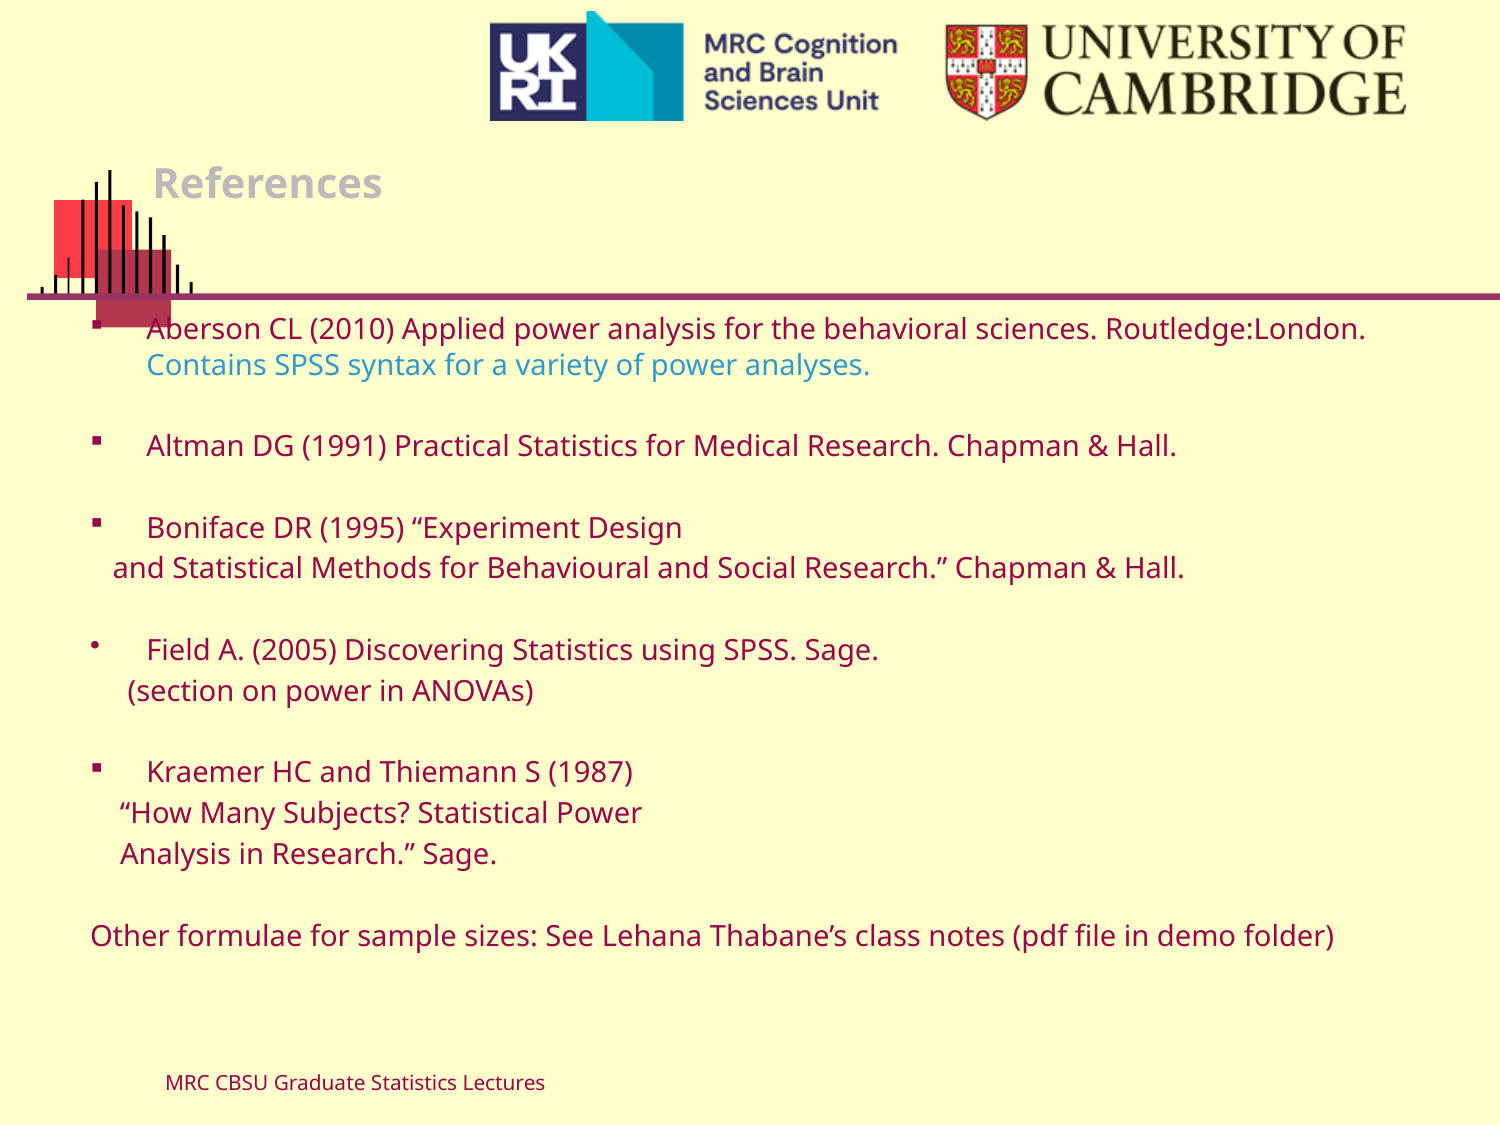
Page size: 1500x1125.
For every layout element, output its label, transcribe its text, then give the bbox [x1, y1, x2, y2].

list Aberson CL (2010) Applied power analysis for the behavioral sciences. Routledge:London. Contains SPSS syntax for a variety of power analyses. Altman DG (1991) Practical Statistics for Medical Research. Chapman & Hall. Boniface DR (1995) “Experiment Design and Statistical Methods for Behavioural and Social Research.” Chapman & Hall. Field A. (2005) Discovering Statistics using SPSS. Sage. (section on power in ANOVAs) Kraemer HC and Thiemann S (1987) “How Many Subjects? Statistical Power Analysis in Research.” Sage. Other formulae for sample sizes: See Lehana Thabane’s class notes (pdf file in demo folder) [75, 262, 1425, 1038]
footer MRC CBSU Graduate Statistics Lectures [149, 1062, 988, 1101]
title References [137, 137, 988, 233]
picture [490, 11, 1406, 121]
